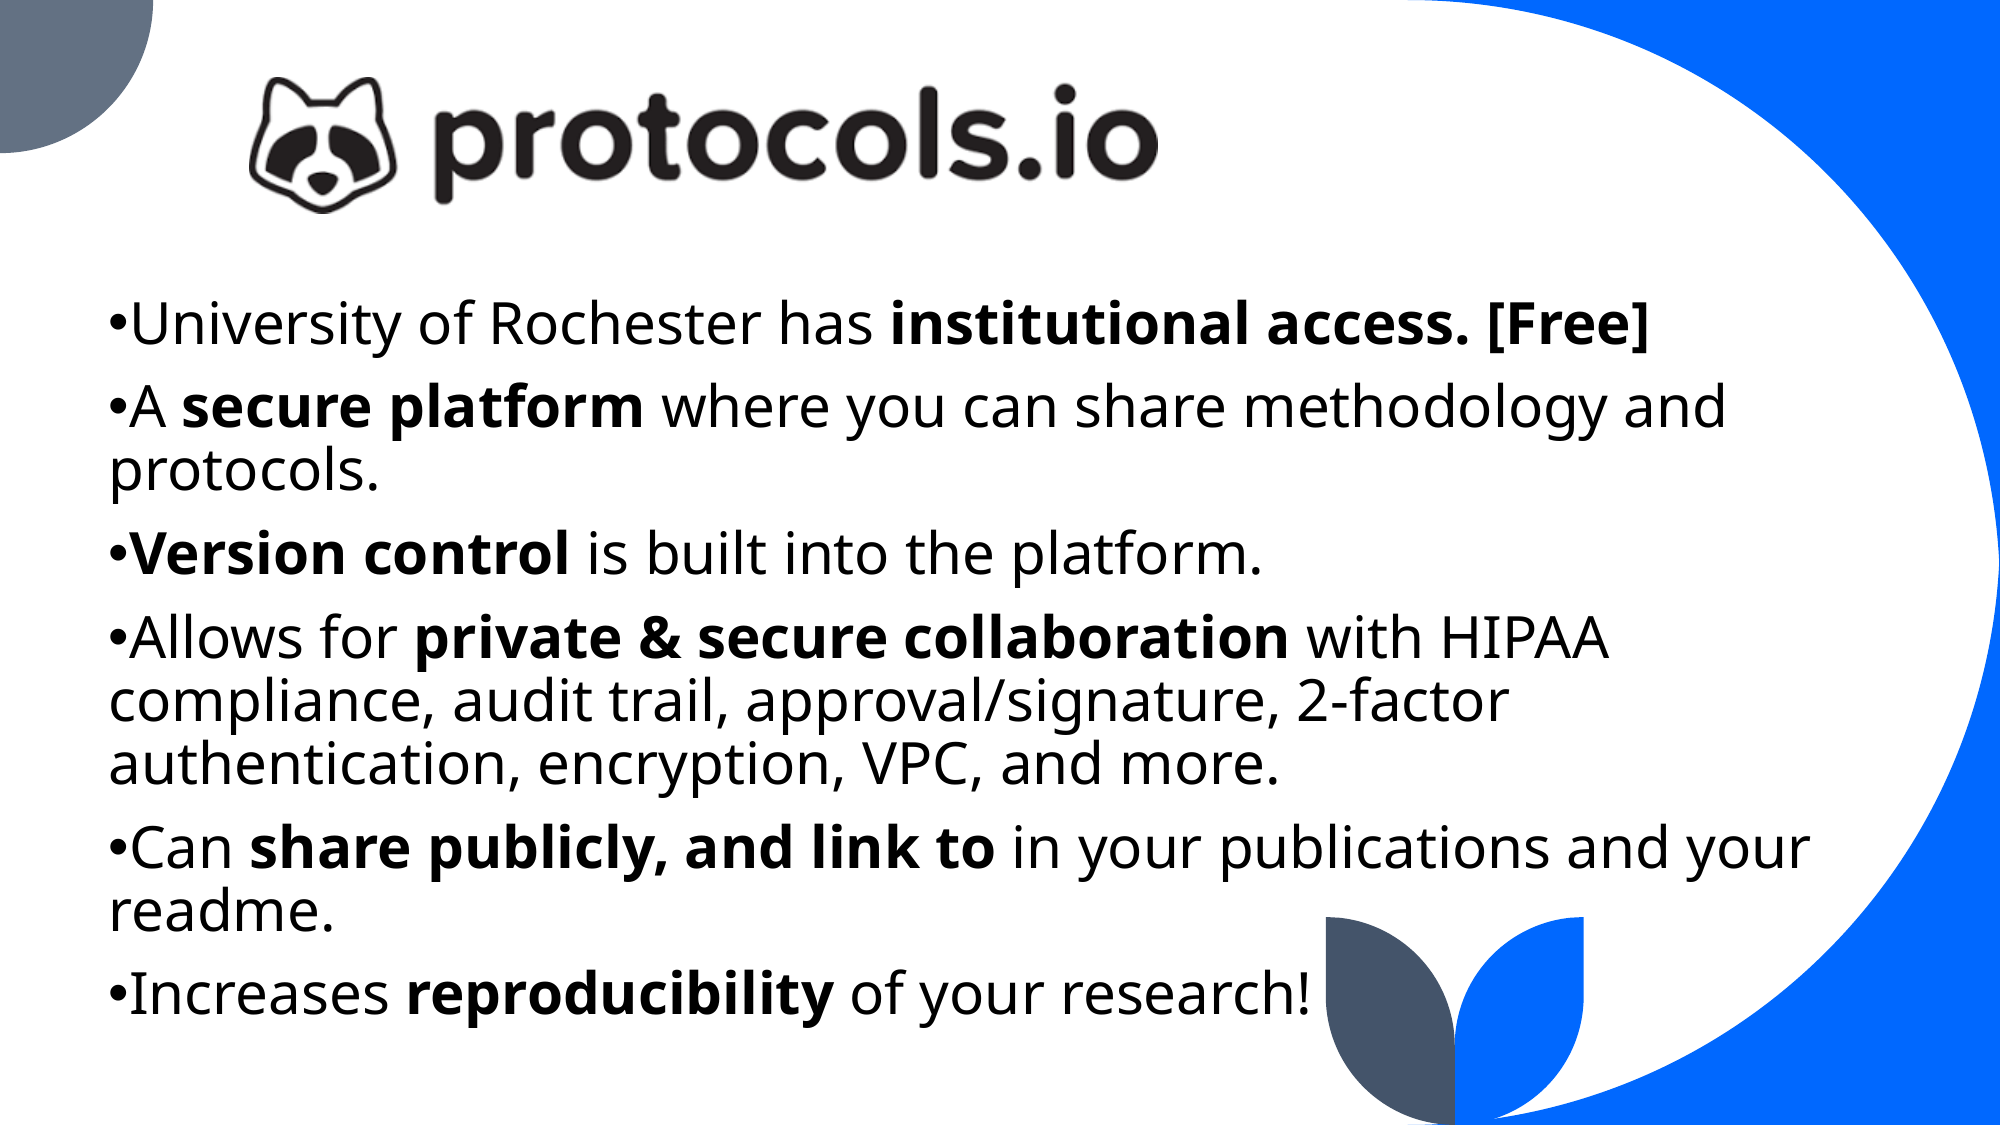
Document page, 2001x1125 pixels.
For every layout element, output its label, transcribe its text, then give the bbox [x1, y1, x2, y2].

list University of Rochester has institutional access. [Free] A secure platform where you can share methodology and protocols. Version control is built into the platform. Allows for private & secure collaboration with HIPAA compliance, audit trail, approval/signature, 2-factor authentication, encryption, VPC, and more. Can share publicly, and link to in your publications and your readme. Increases reproducibility of your research! [93, 286, 1907, 839]
picture [249, 77, 1158, 214]
